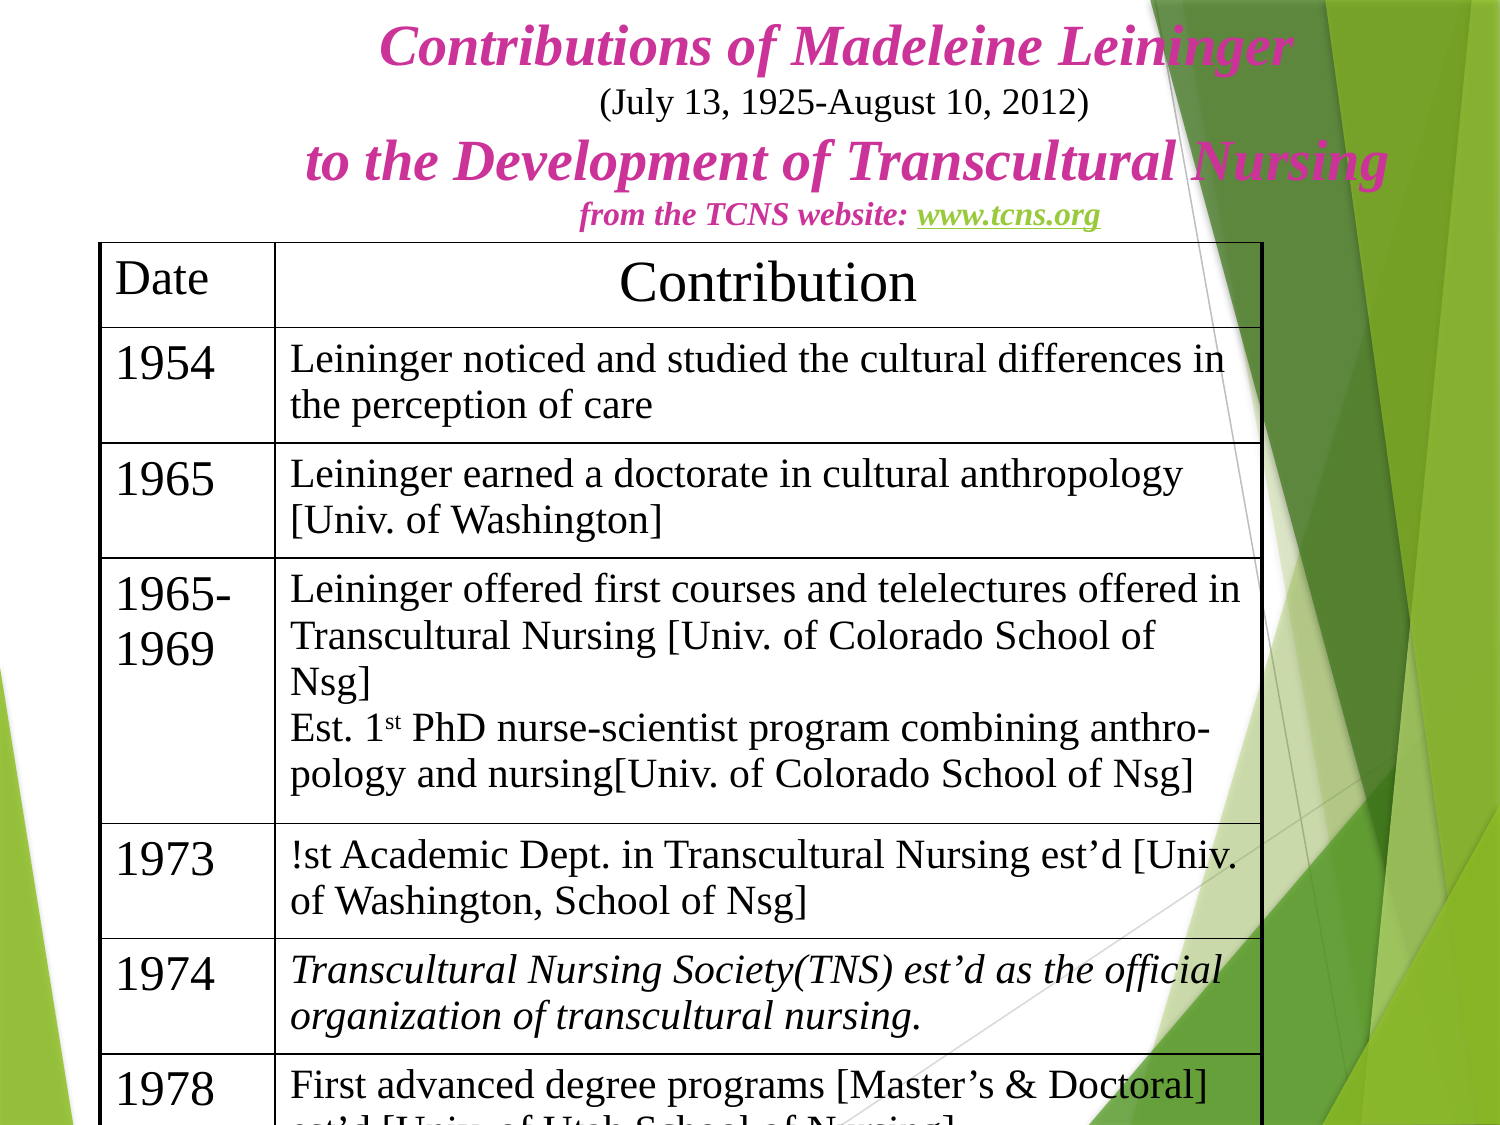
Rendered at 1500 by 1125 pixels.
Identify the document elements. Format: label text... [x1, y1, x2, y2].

table_cell 1954 [102, 328, 274, 442]
table_cell !st Academic Dept. in Transcultural Nursing est’d [Univ. of Washington, School of Nsg] [276, 824, 1260, 938]
table_cell 1974 [102, 939, 274, 1053]
table_cell 1978 [102, 1055, 274, 1125]
text_box Contributions of Madeleine Leininger (July 13, 1925-August 10, 2012) to the Development of Transcultural Nursing from the TCNS website: www.tcns.org [274, 0, 1415, 240]
table_cell 1965 [102, 444, 274, 557]
table_header Date [102, 243, 274, 327]
table_cell 1973 [102, 824, 274, 938]
table_cell 1965-1969 [102, 559, 274, 823]
table_cell Transcultural Nursing Society(TNS) est’d as the official organization of transcultural nursing. [276, 939, 1260, 1053]
table_cell Leininger noticed and studied the cultural differences in the perception of care [276, 328, 1260, 442]
table_cell First advanced degree programs [Master’s & Doctoral] est’d [Univ. of Utah School of Nursing] [276, 1055, 1260, 1125]
table_cell Leininger earned a doctorate in cultural anthropology [Univ. of Washington] [276, 444, 1260, 557]
table_header Contribution [276, 243, 1260, 327]
table_cell Leininger offered first courses and telelectures offered in Transcultural Nursing [Univ. of Colorado School of Nsg] Est. 1st PhD nurse-scientist program combining anthro-pology and nursing[Univ. of Colorado School of Nsg] [276, 559, 1260, 823]
